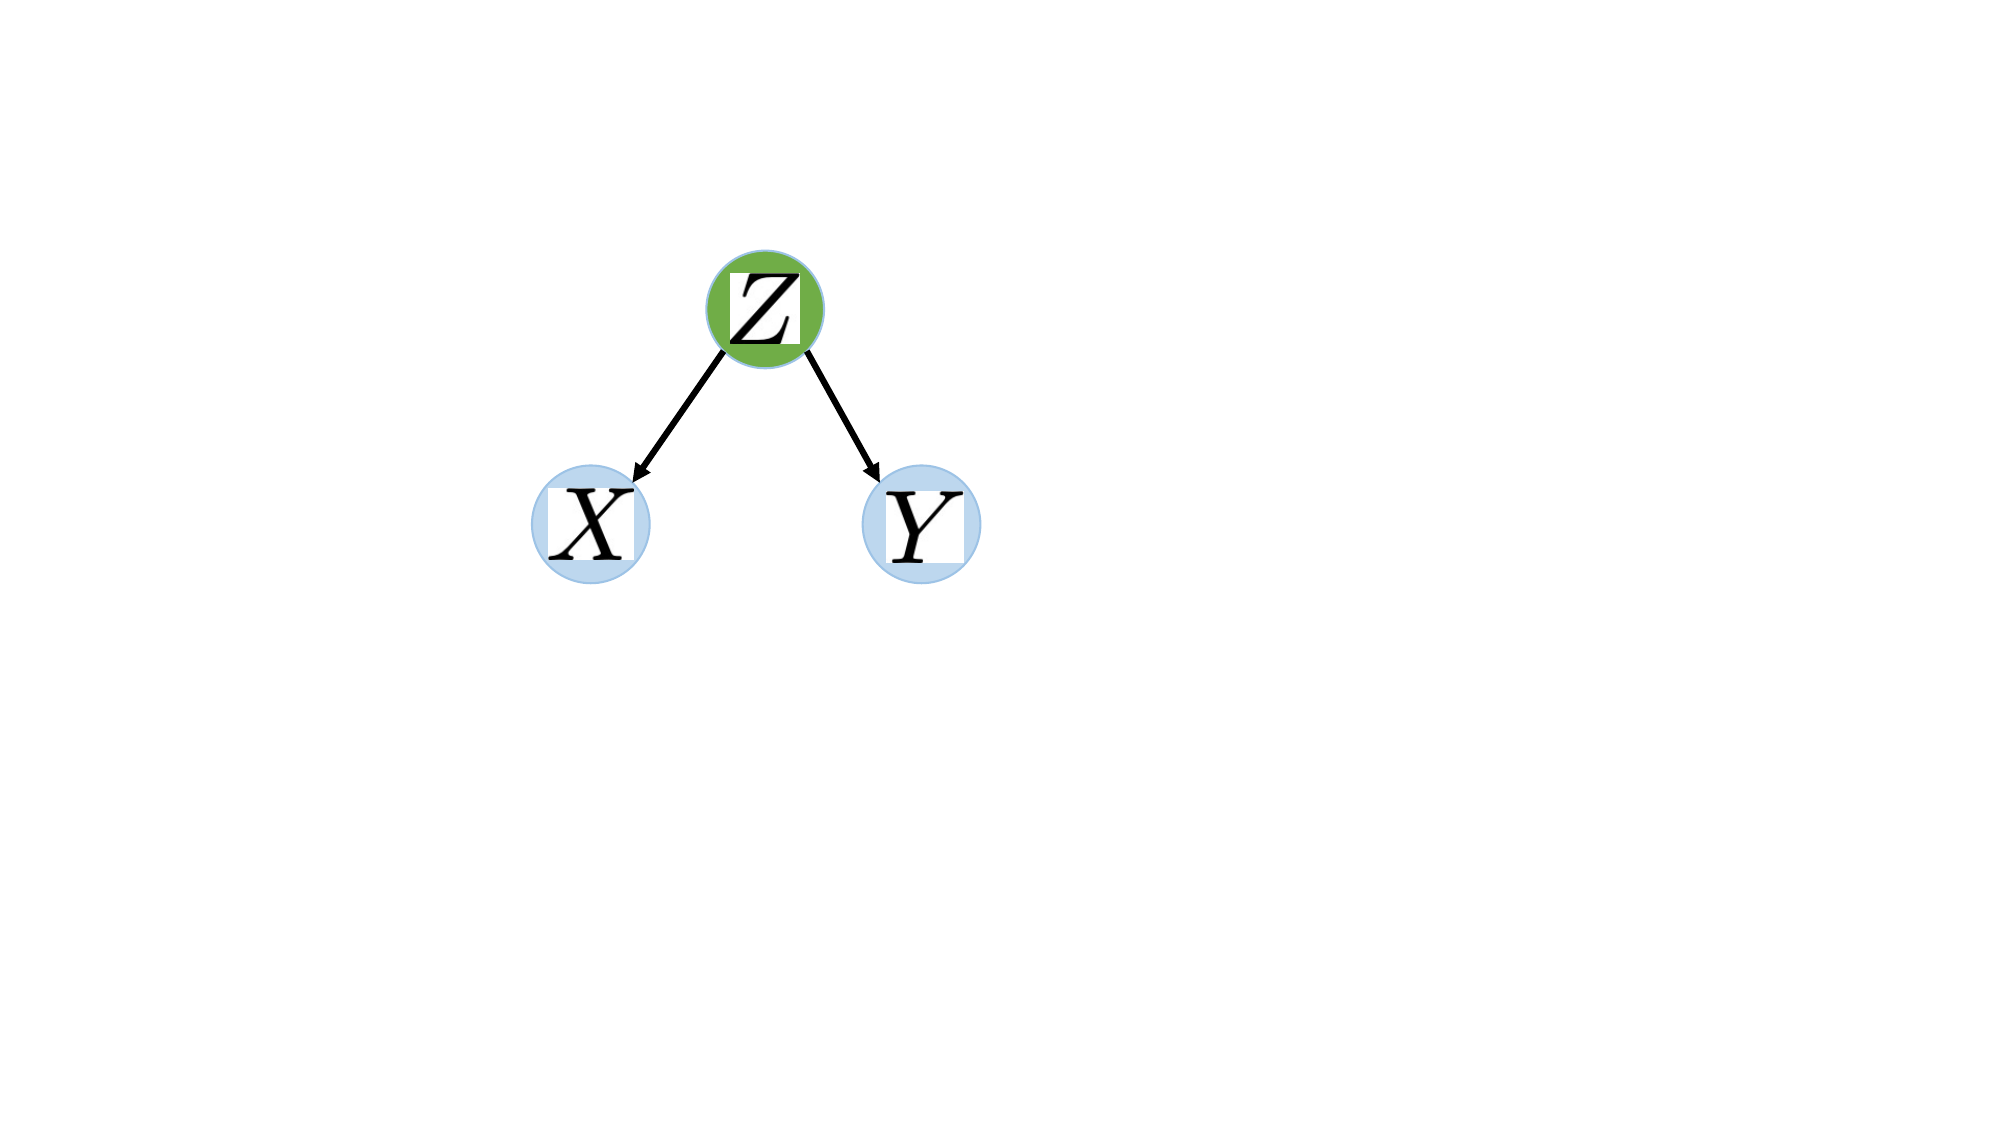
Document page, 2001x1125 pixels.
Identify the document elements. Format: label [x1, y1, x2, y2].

picture [730, 273, 800, 344]
text_box [705, 249, 826, 370]
text_box [530, 464, 651, 585]
text_box [632, 351, 724, 483]
picture [547, 488, 634, 560]
picture [886, 491, 964, 563]
text_box [861, 464, 982, 585]
text_box [806, 351, 880, 483]
